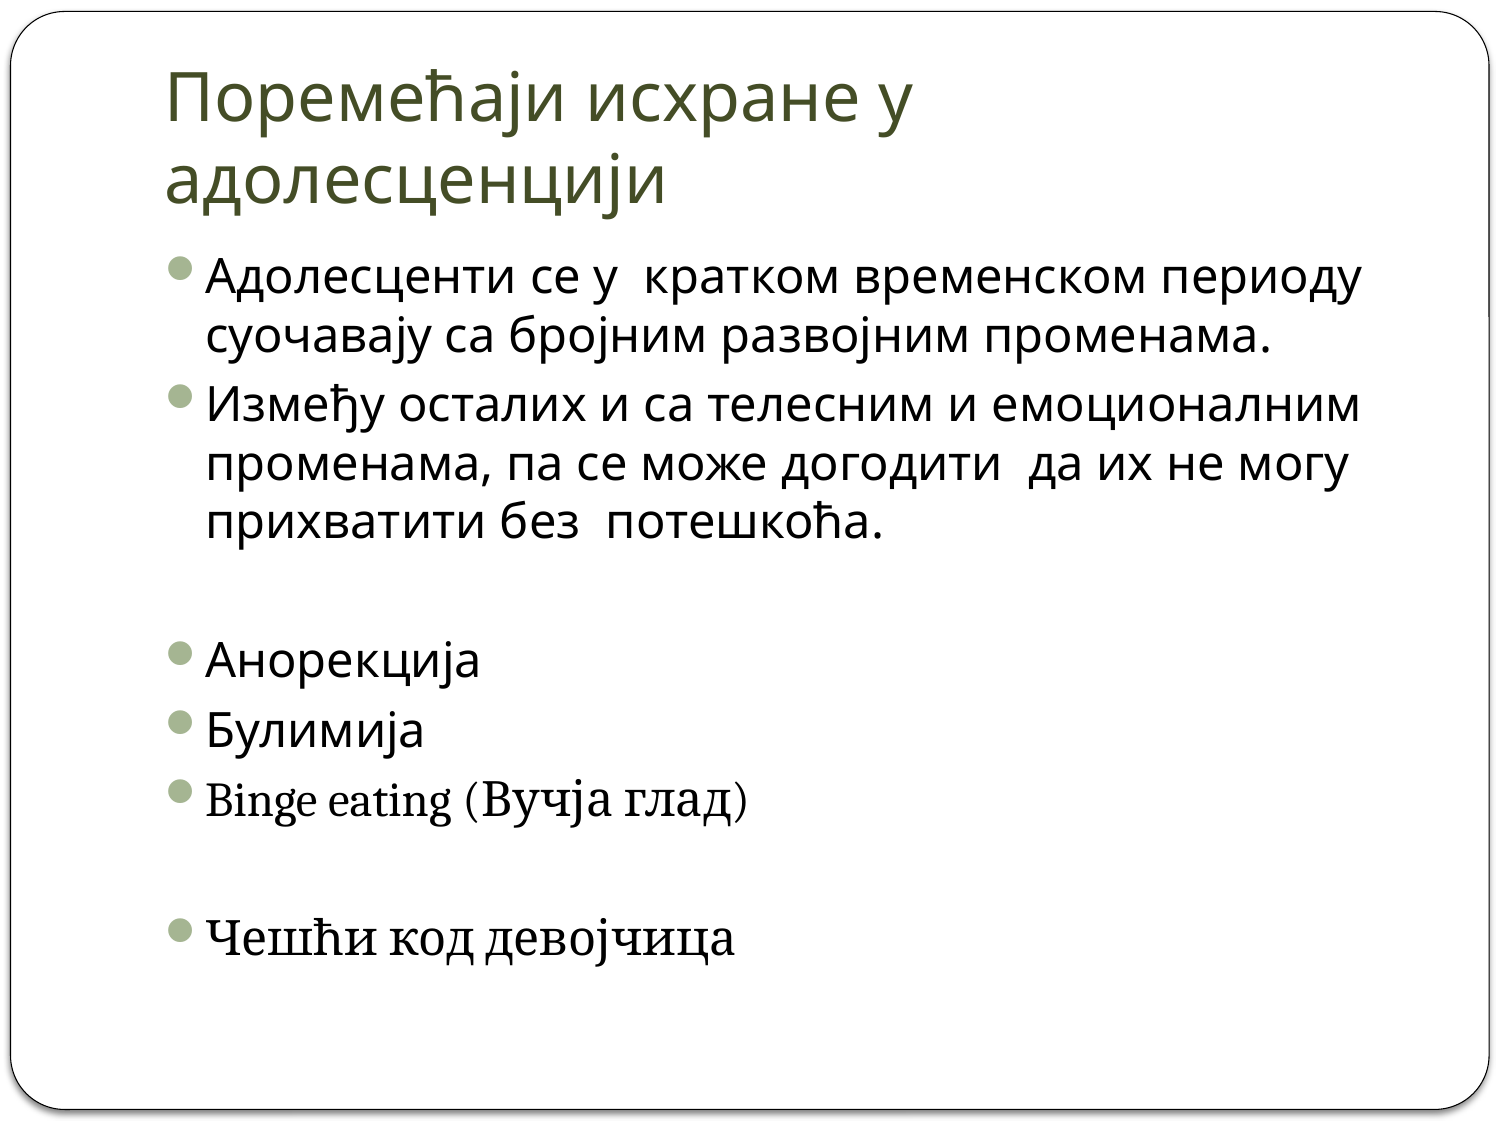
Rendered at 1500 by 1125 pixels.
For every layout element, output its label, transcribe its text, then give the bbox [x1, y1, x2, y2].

title Поремећаји исхране у адолесценцији [150, 45, 1425, 233]
list Адолесценти се у кратком временском периоду суочавају са бројним развојним променама. Између осталих и са телесним и емоционалним променама, па се може догодити да их не могу прихватити без потешкоћа. Анорекција Булимија Binge eating (Вучја глад) Чешћи код девојчица [150, 237, 1425, 988]
